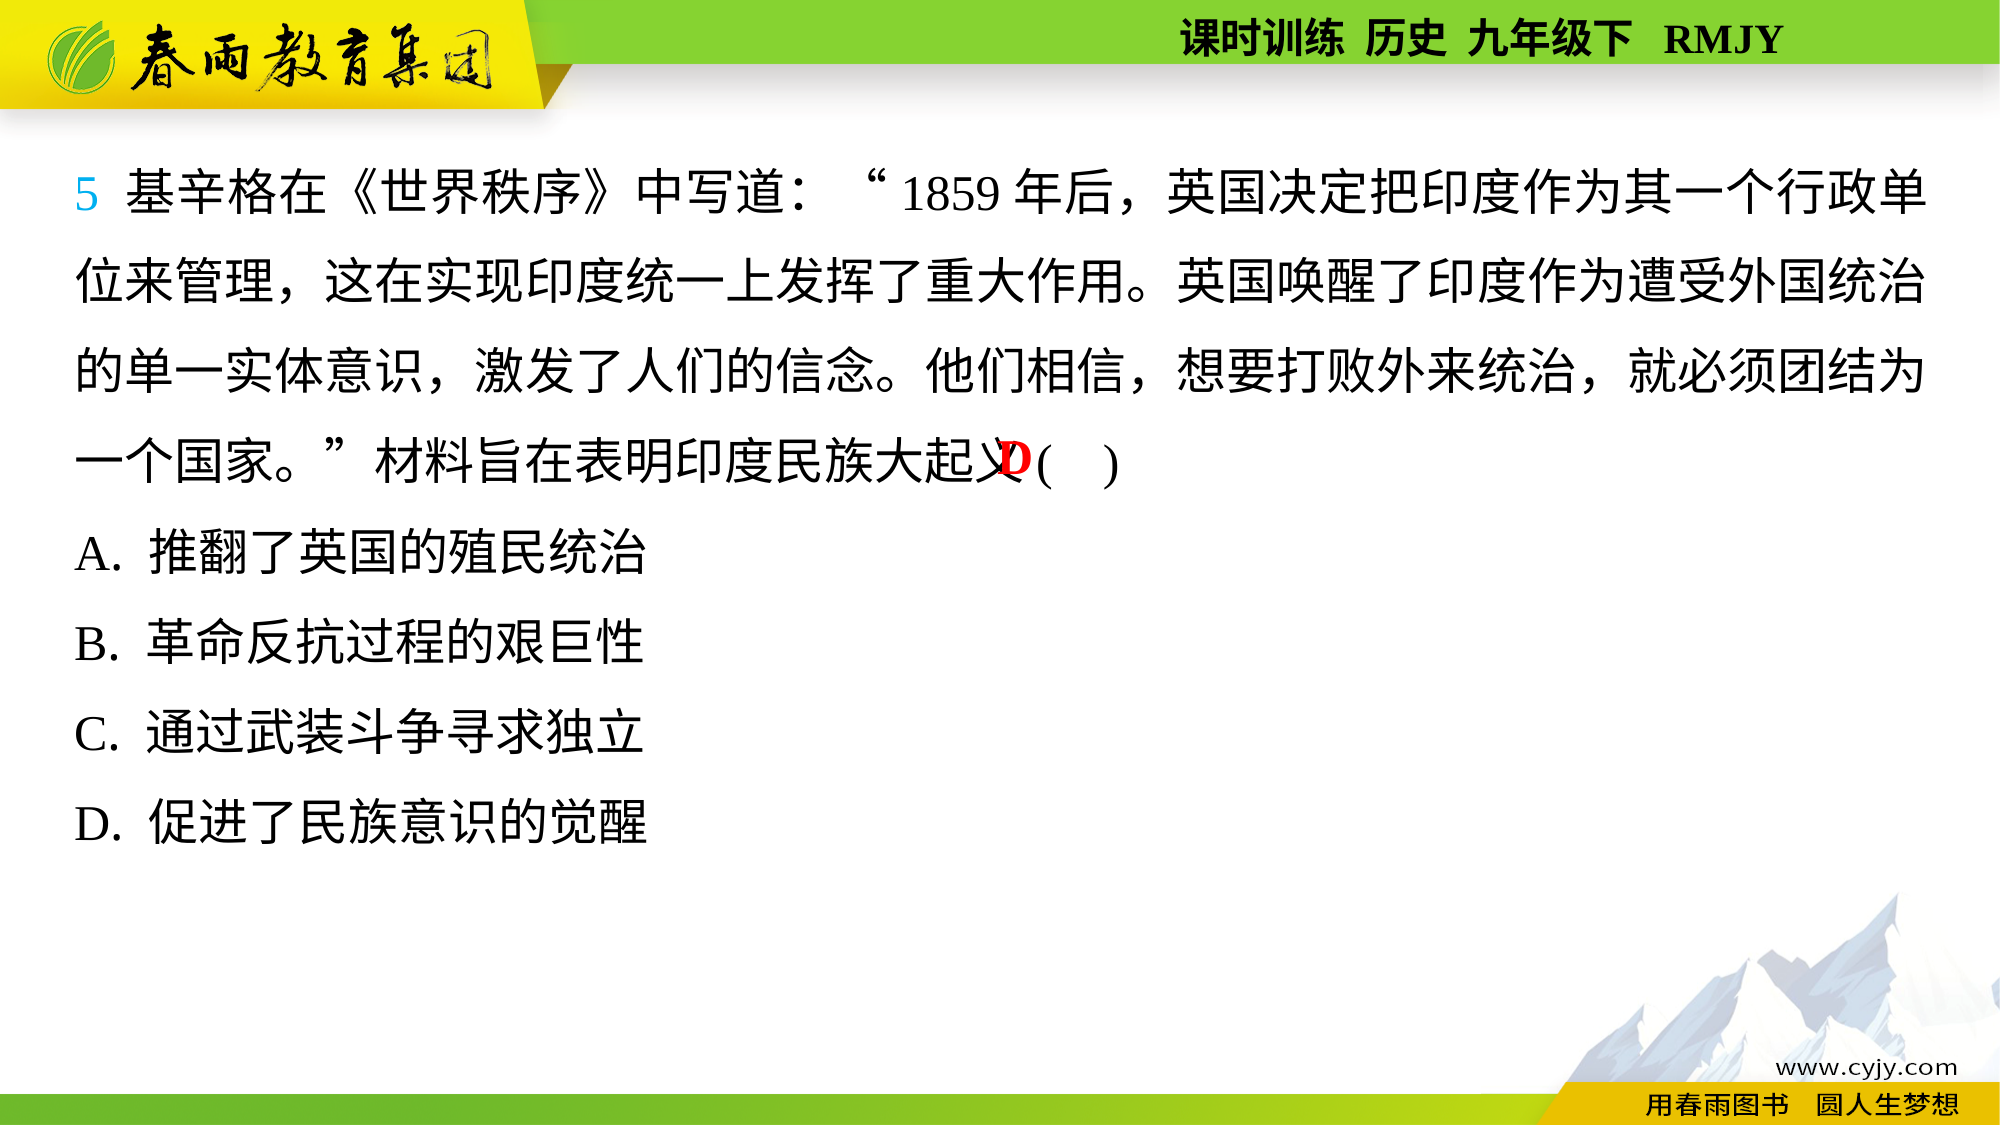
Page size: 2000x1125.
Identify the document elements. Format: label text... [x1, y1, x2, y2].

list 5 基辛格在《世界秩序》中写道：“1859年后，英国决定把印度作为其一个行政单位来管理，这在实现印度统一上发挥了重大作用。英国唤醒了印度作为遭受外国统治的单一实体意识，激发了人们的信念。他们相信，想要打败外来统治，就必须团结为一个国家。”材料旨在表明印度民族大起义( ) A. 推翻了英国的殖民统治 B. 革命反抗过程的艰巨性 C. 通过武装斗争寻求独立 D. 促进了民族意识的觉醒 [59, 122, 1944, 865]
text_box D [982, 416, 1049, 492]
picture [0, 0, 2000, 1125]
